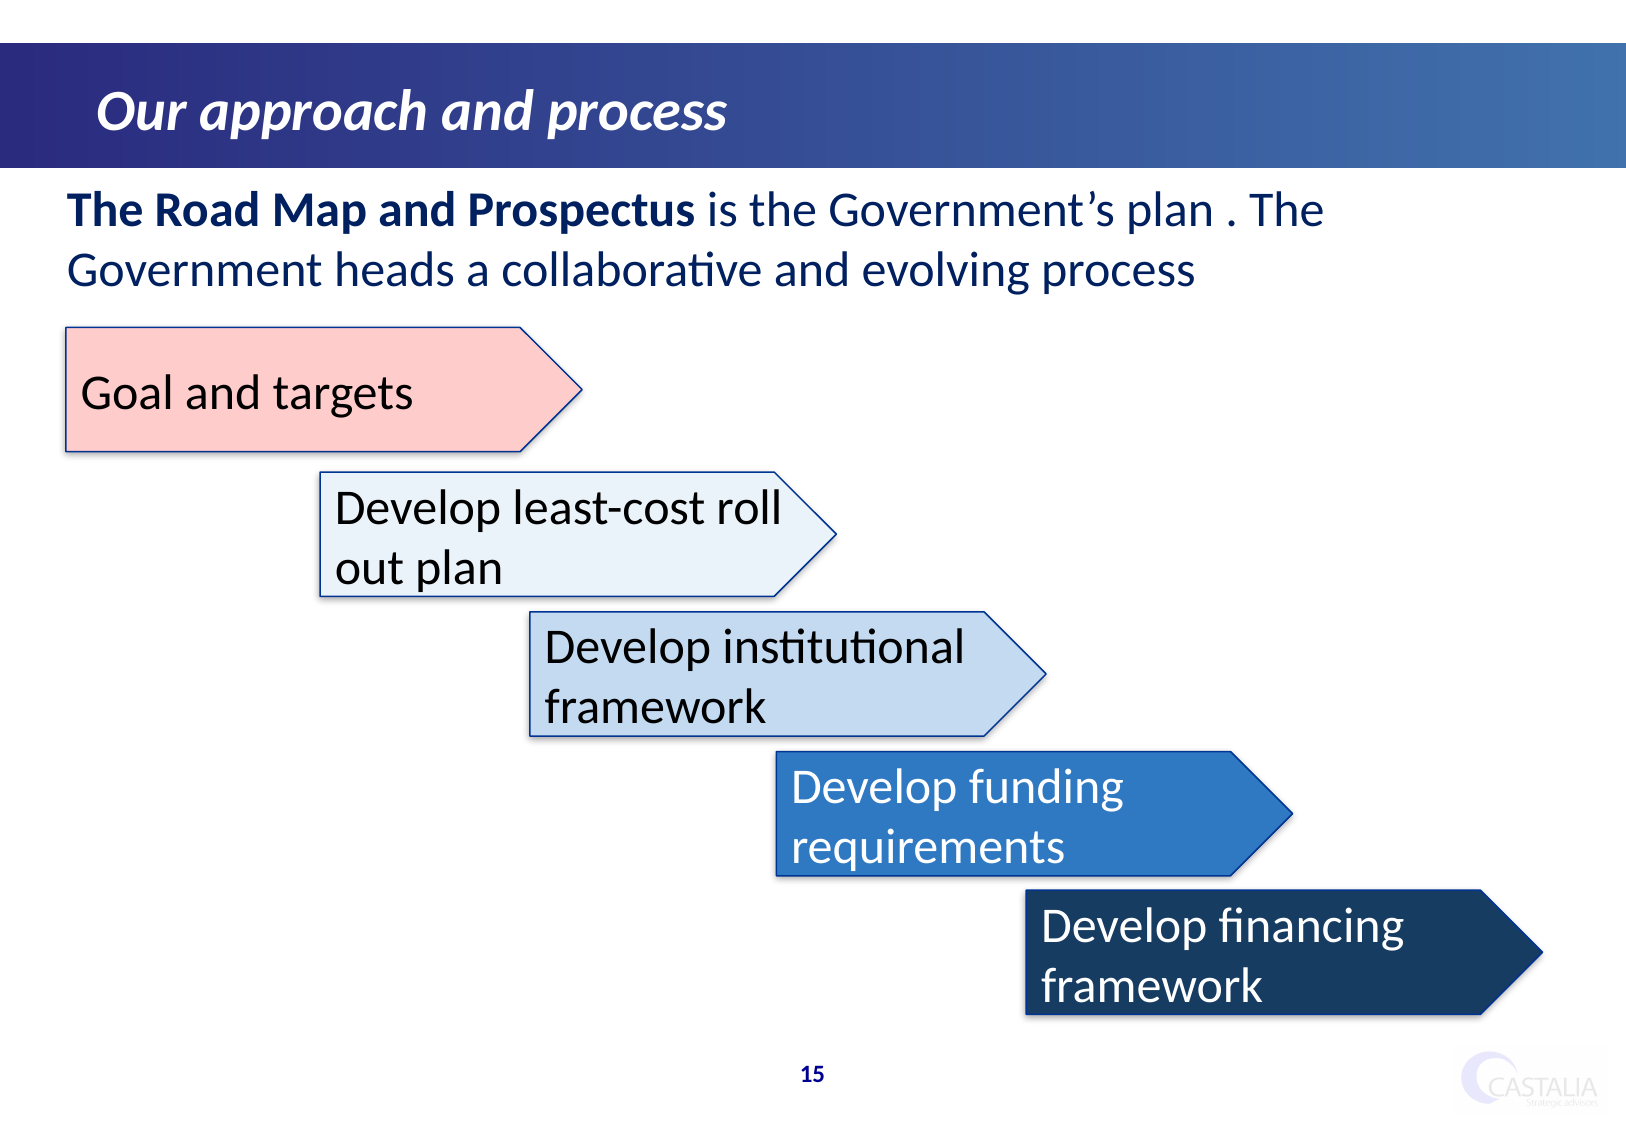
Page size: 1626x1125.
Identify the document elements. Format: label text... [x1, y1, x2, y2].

text_box The Road Map and Prospectus is the Government’s plan . The Government heads a collaborative and evolving process [51, 168, 1566, 305]
text_box Develop least-cost roll out plan [319, 471, 837, 598]
text_box Goal and targets [65, 326, 583, 453]
text_box Develop institutional framework [529, 611, 1047, 737]
list Our approach and process [81, 64, 1544, 144]
slide_number 15 [622, 1042, 1003, 1103]
text_box Develop financing framework [1025, 889, 1544, 1016]
text_box Develop funding requirements [775, 750, 1294, 877]
